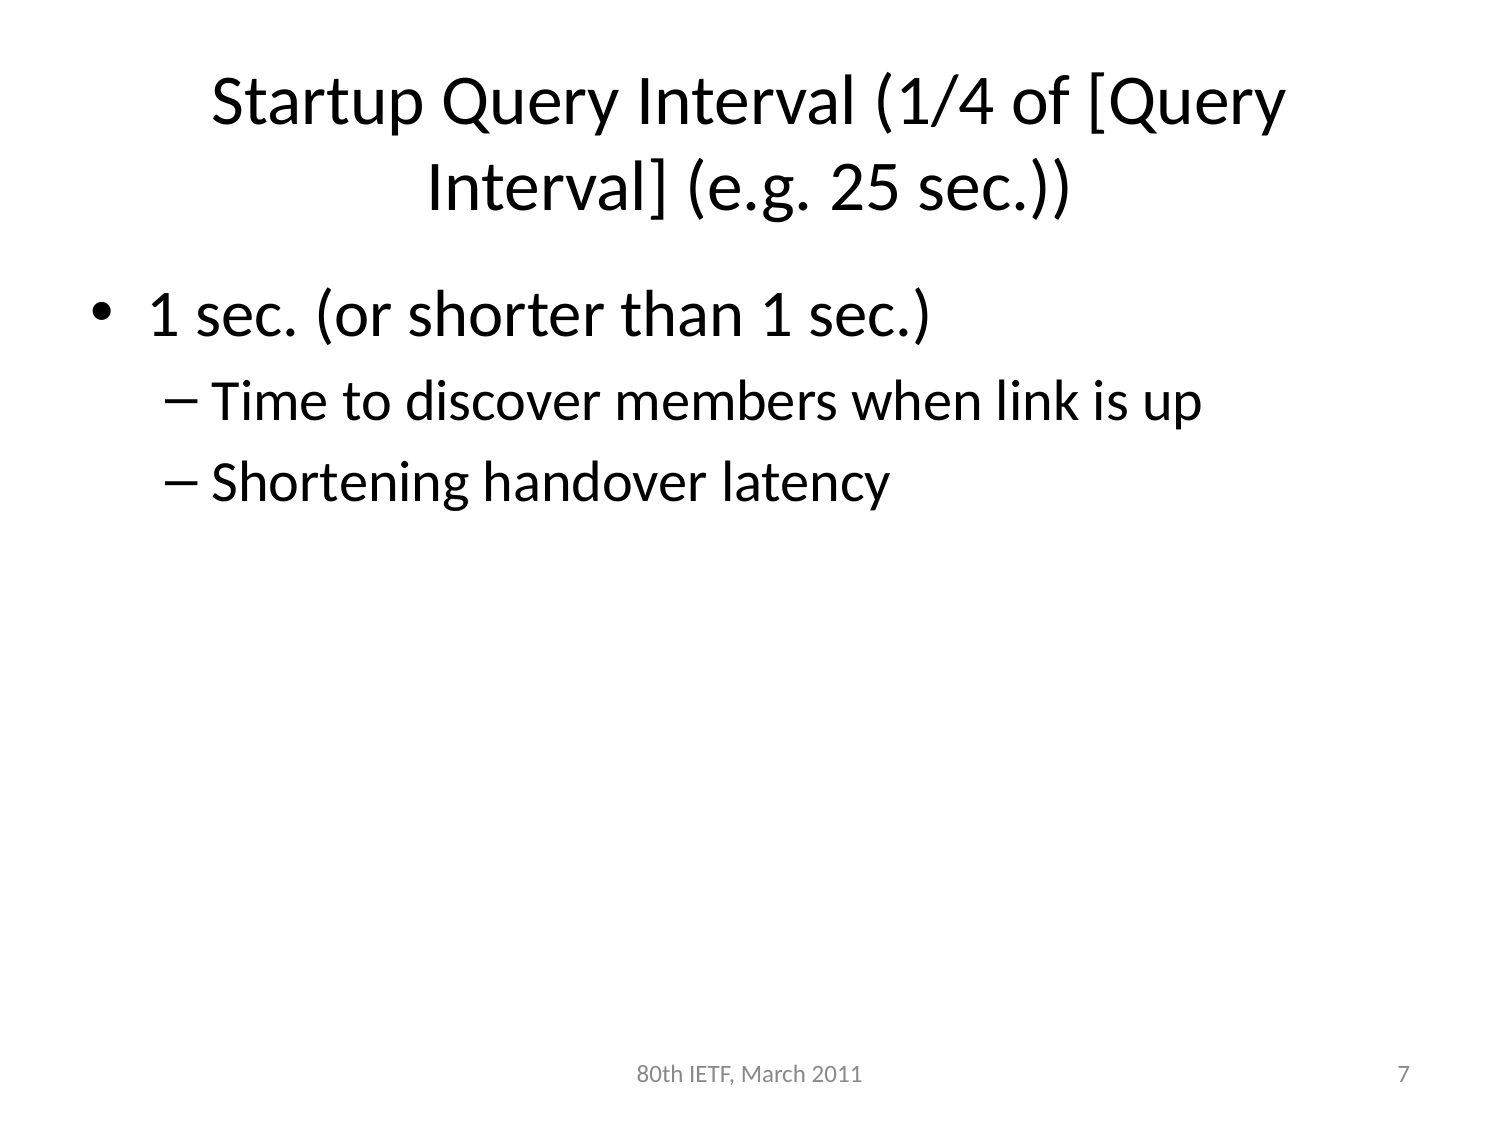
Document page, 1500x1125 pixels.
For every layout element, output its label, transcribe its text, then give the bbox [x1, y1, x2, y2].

title Startup Query Interval (1/4 of [Query Interval] (e.g. 25 sec.)) [74, 44, 1426, 233]
slide_number 7 [1074, 1042, 1425, 1103]
list 1 sec. (or shorter than 1 sec.) Time to discover members when link is up Shortening handover latency [74, 262, 1426, 1043]
footer 80th IETF, March 2011 [512, 1042, 988, 1103]
